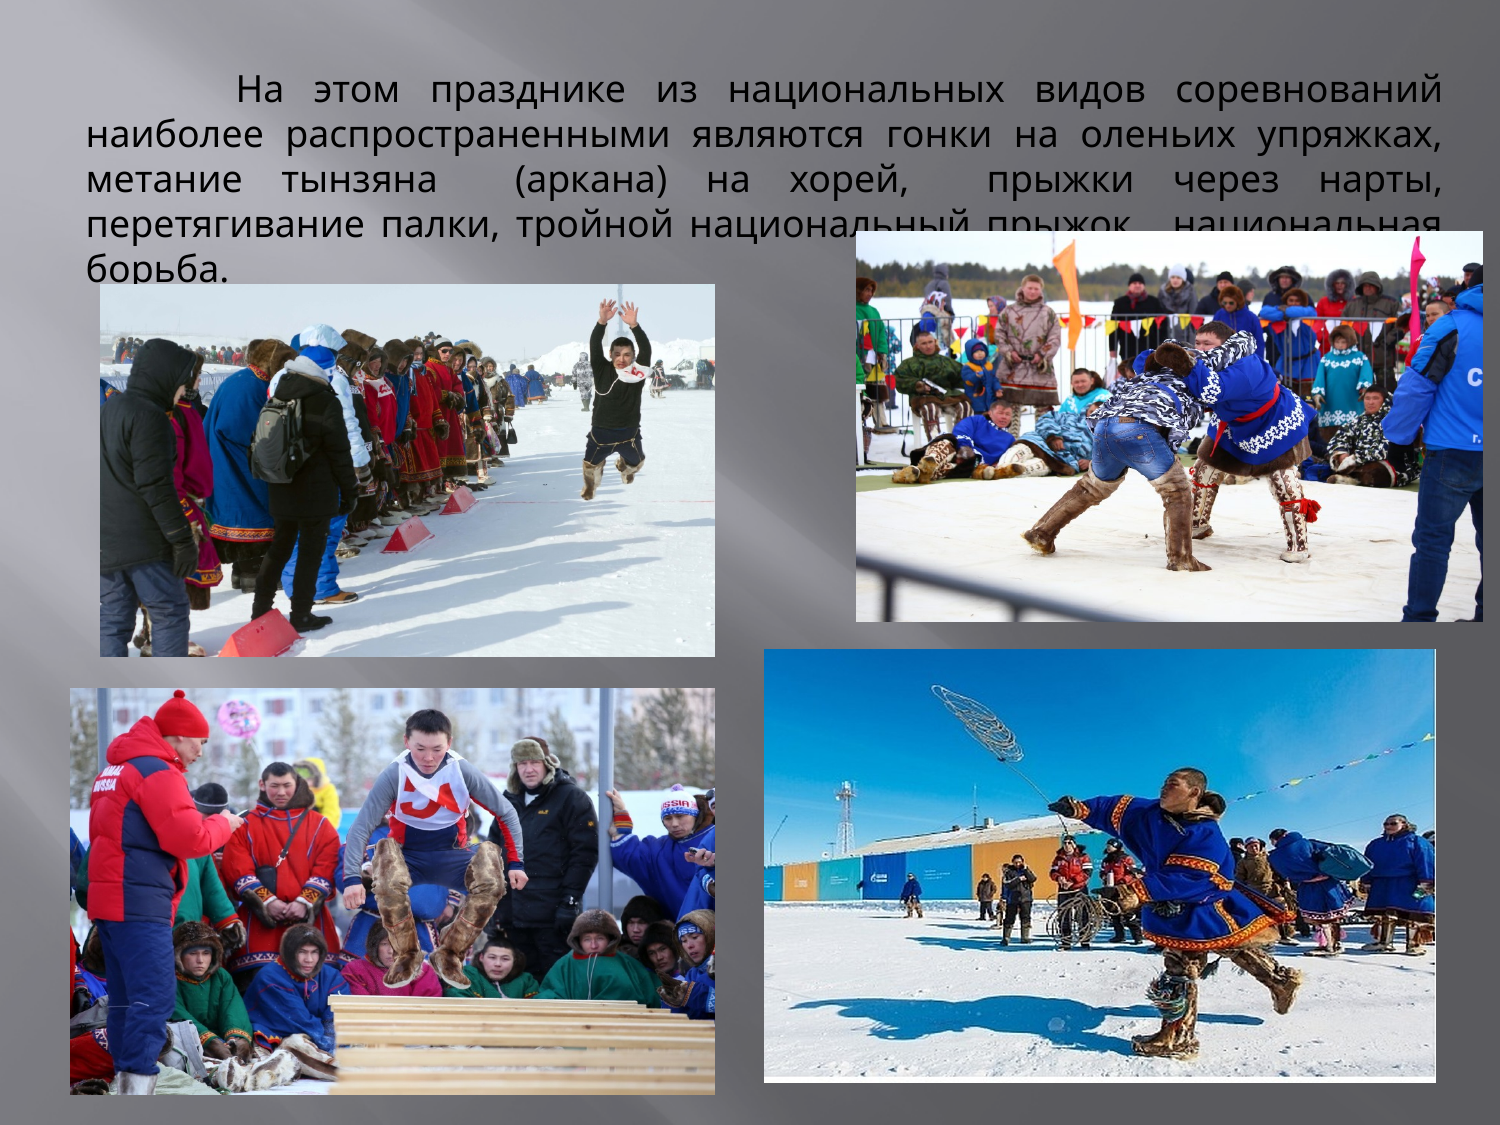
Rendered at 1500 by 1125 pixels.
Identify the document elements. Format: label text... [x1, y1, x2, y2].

picture [100, 284, 715, 658]
picture [856, 231, 1483, 622]
picture [764, 649, 1223, 766]
picture [764, 649, 1436, 1083]
picture [70, 688, 716, 1095]
text_box На этом празднике из национальных видов соревнований наиболее распространенными являются гонки на оленьих упряжках, метание тынзяна (аркана) на хорей, прыжки через нарты, перетягивание палки, тройной национальный прыжок, национальная борьба. [70, 57, 1459, 298]
